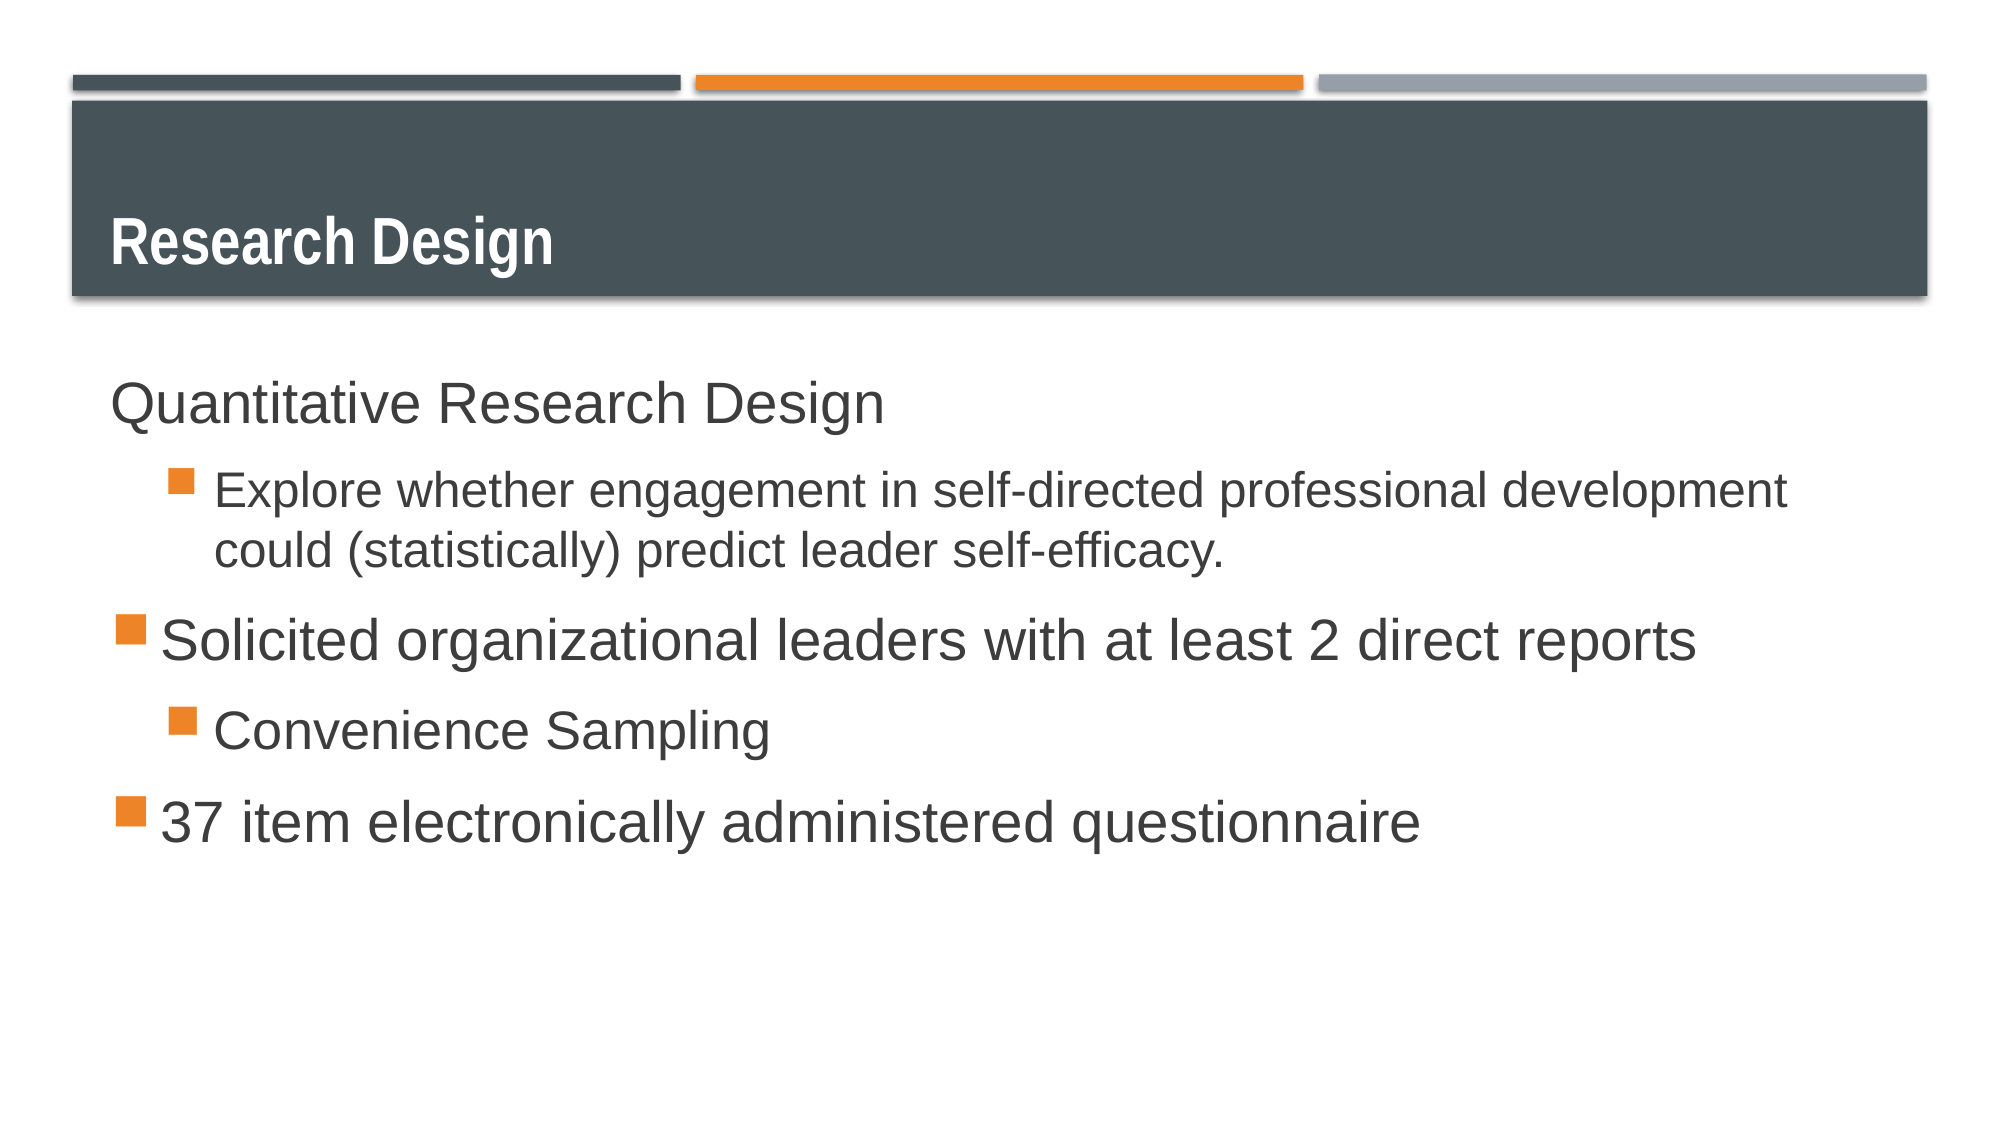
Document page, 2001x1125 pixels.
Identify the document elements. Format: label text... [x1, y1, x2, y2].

title Research Design [95, 115, 1905, 282]
list Quantitative Research Design Explore whether engagement in self-directed professional development could (statistically) predict leader self-efficacy. Solicited organizational leaders with at least 2 direct reports Convenience Sampling 37 item electronically administered questionnaire [95, 357, 1905, 962]
